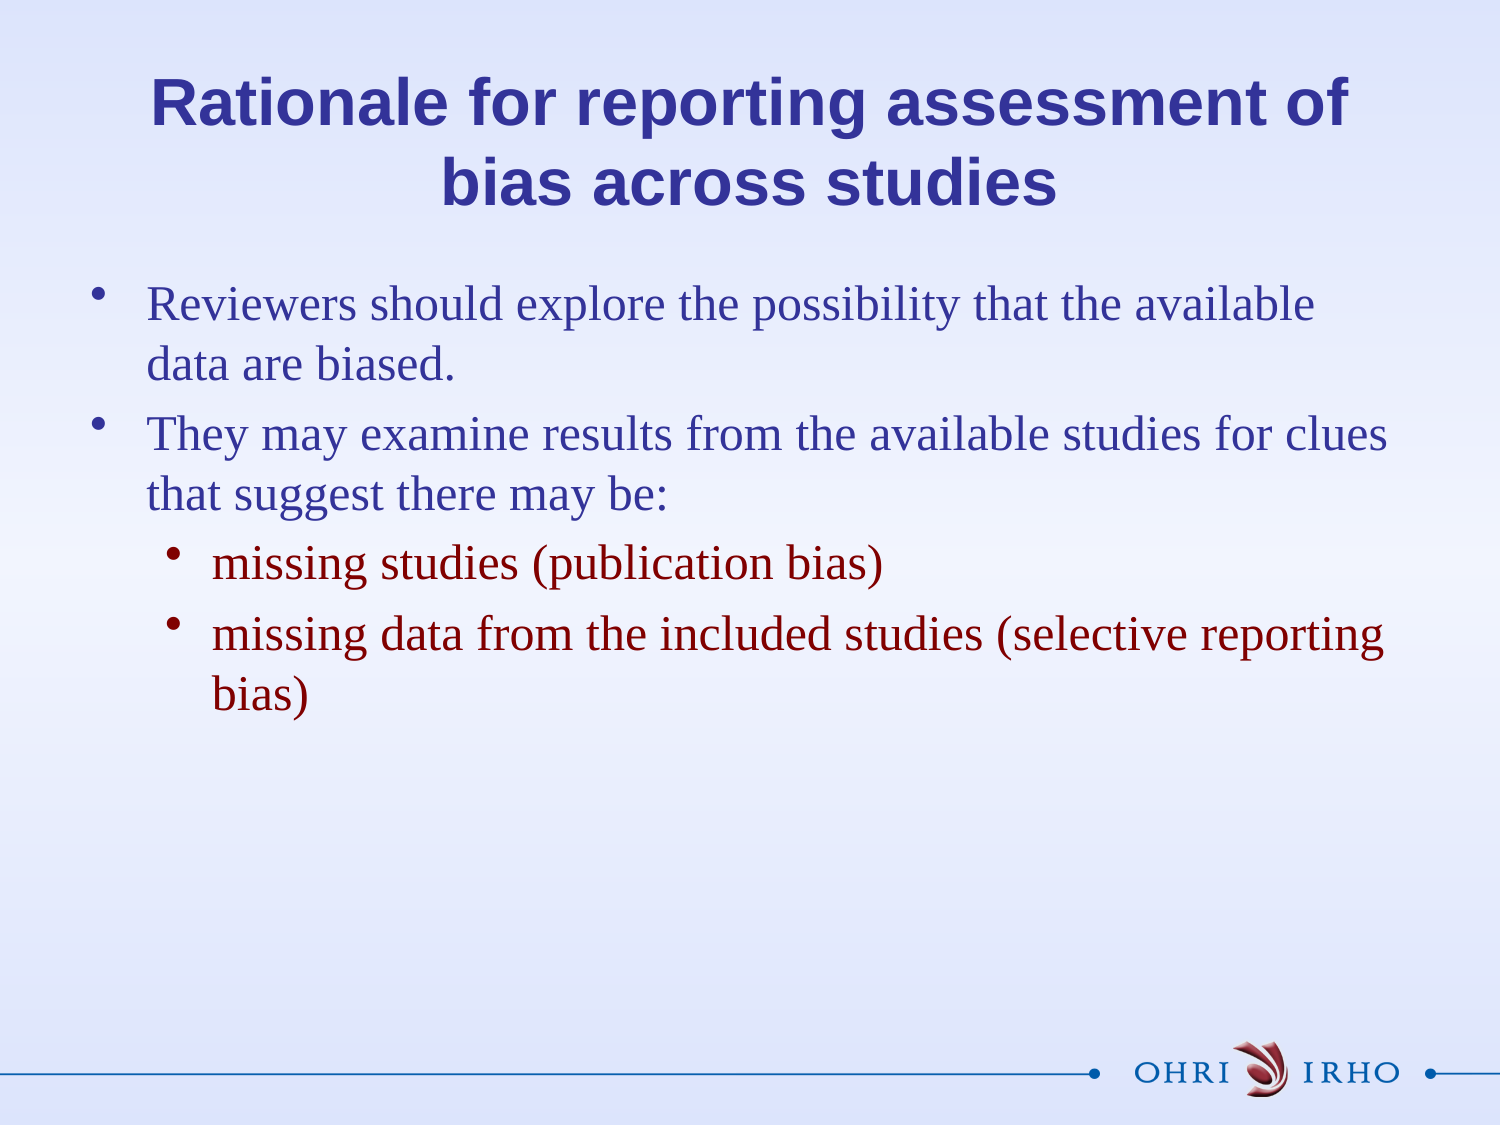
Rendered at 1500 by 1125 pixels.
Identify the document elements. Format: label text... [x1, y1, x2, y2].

picture [0, 0, 1500, 1125]
list Reviewers should explore the possibility that the available data are biased. They may examine results from the available studies for clues that suggest there may be: missing studies (publication bias) missing data from the included studies (selective reporting bias) [75, 262, 1425, 1005]
title Rationale for reporting assessment of bias across studies [75, 45, 1425, 233]
